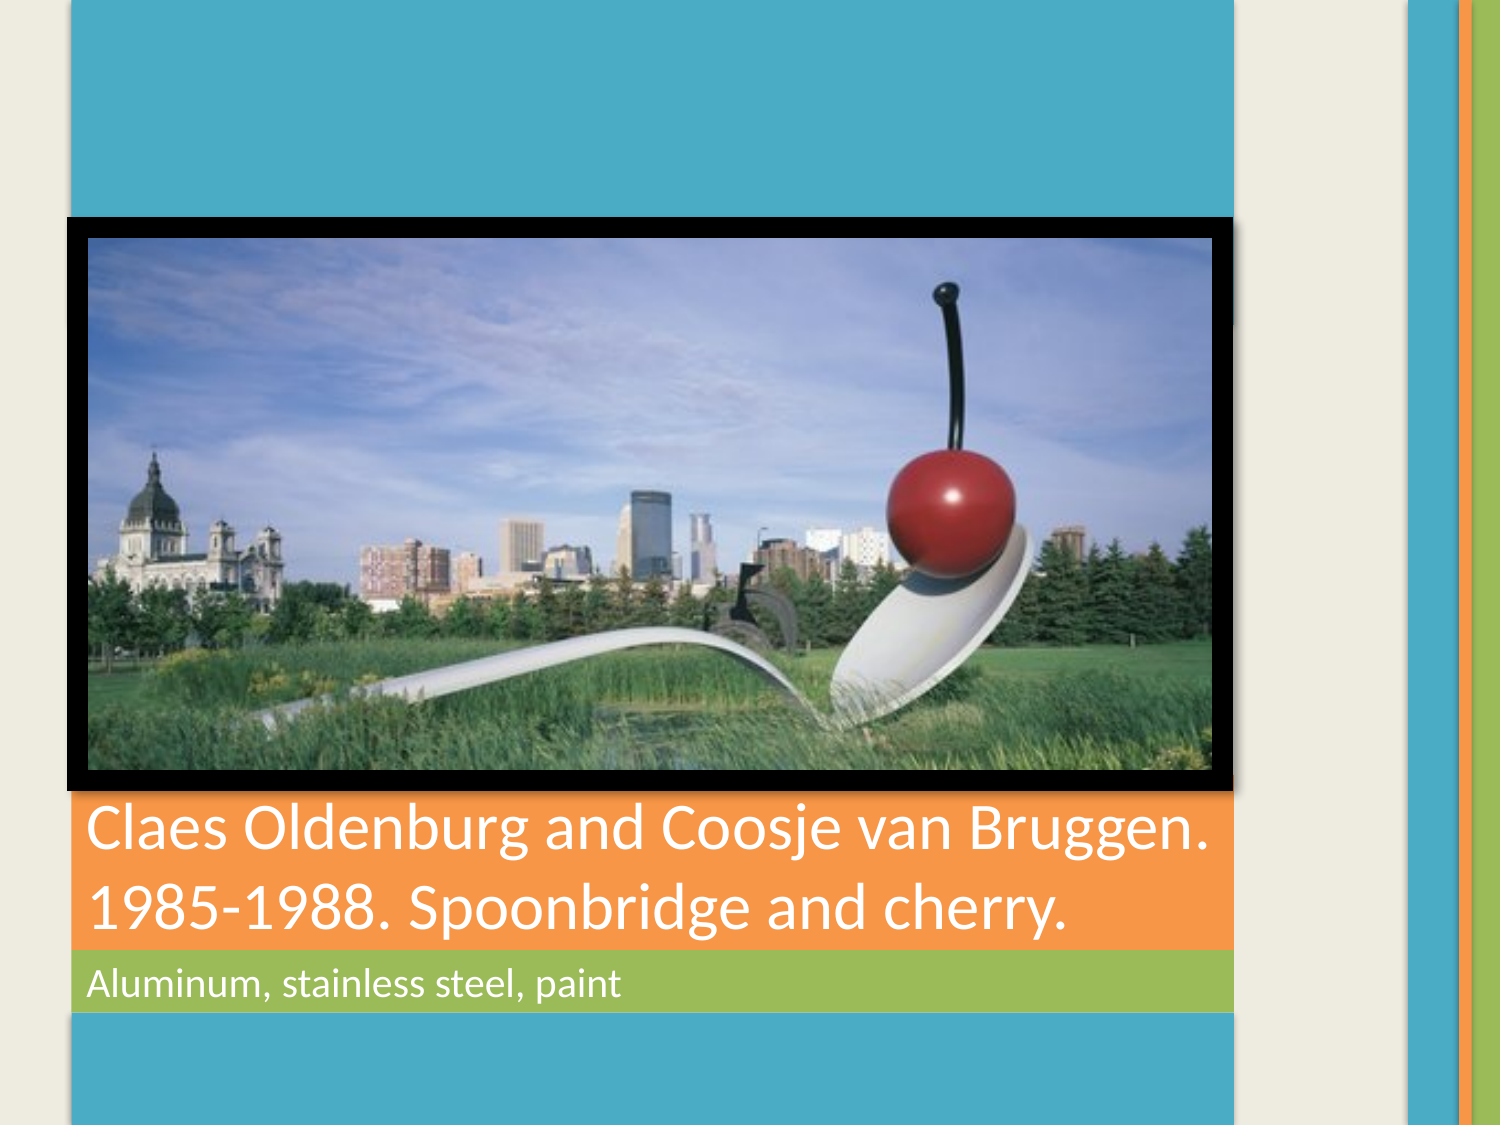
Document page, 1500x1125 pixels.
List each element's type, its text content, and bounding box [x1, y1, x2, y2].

list Aluminum, stainless steel, paint [71, 950, 1234, 1013]
list Claes Oldenburg and Coosje van Bruggen. 1985-1988. Spoonbridge and cherry. [71, 799, 1234, 950]
picture [87, 237, 1213, 770]
